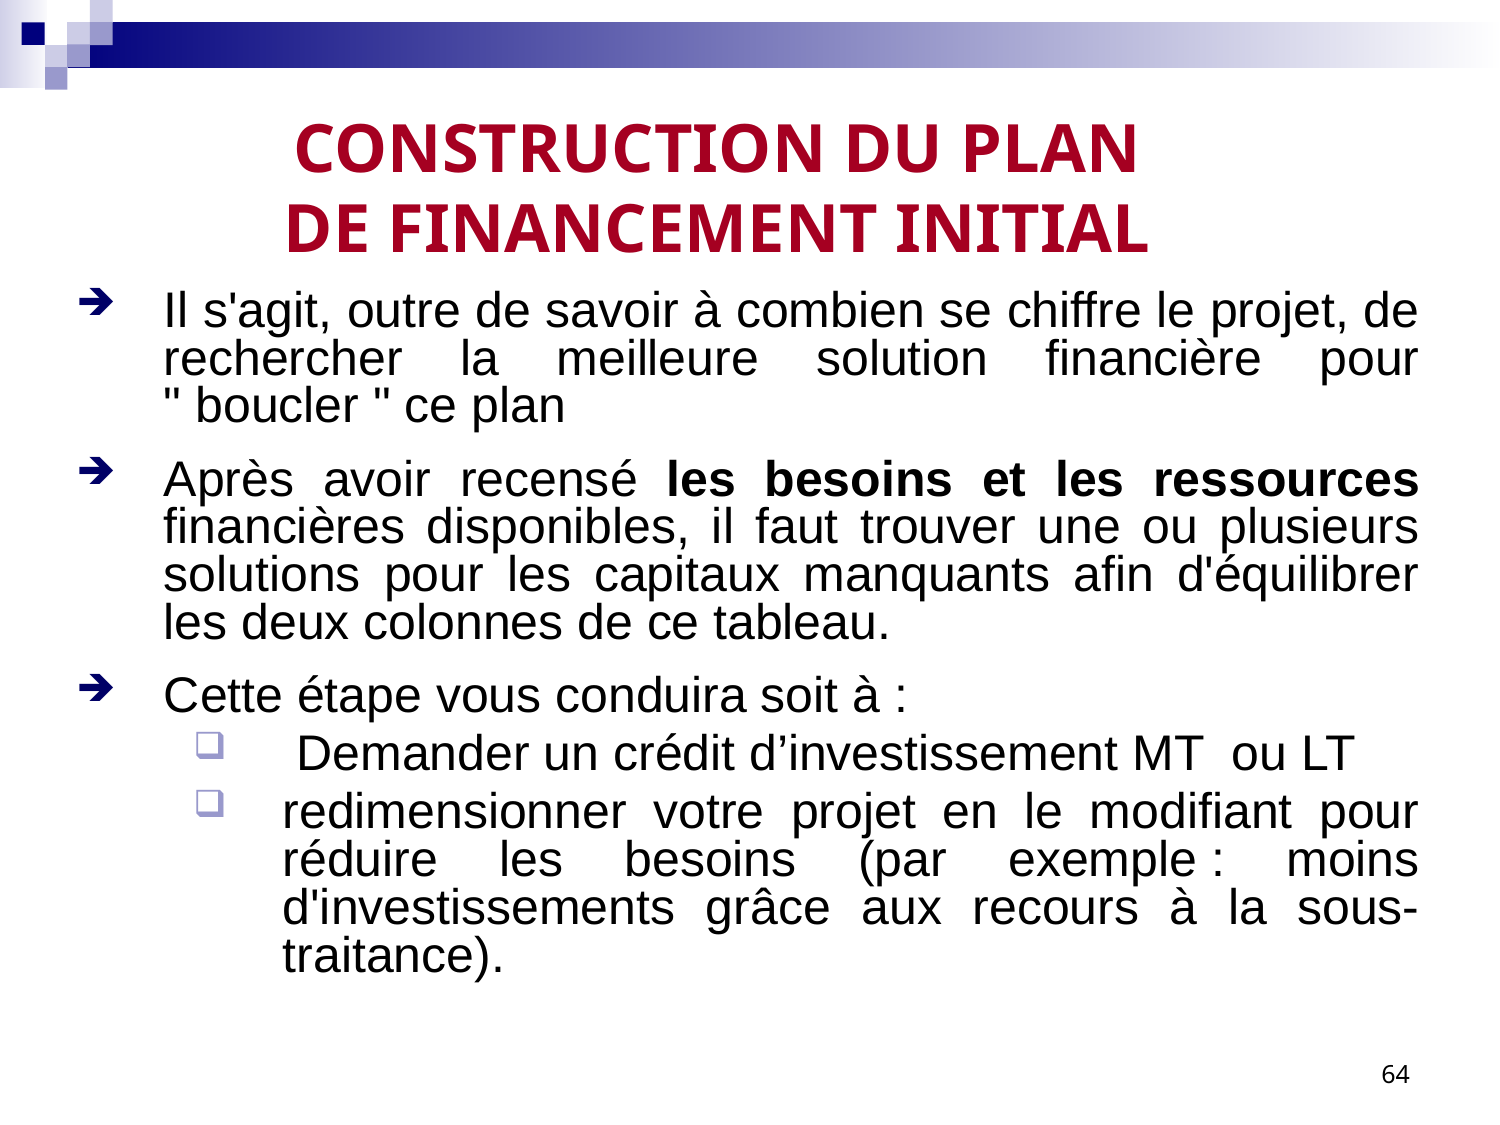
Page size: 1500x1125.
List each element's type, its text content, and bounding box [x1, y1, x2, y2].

title CONSTRUCTION DU PLAN DE FINANCEMENT INITIAL [76, 100, 1375, 271]
slide_number 64 [1074, 1035, 1425, 1100]
list Il s'agit, outre de savoir à combien se chiffre le projet, de rechercher la meilleure solution financière pour " boucler " ce plan Après avoir recensé les besoins et les ressources financières disponibles, il faut trouver une ou plusieurs solutions pour les capitaux manquants afin d'équilibrer les deux colonnes de ce tableau. Cette étape vous conduira soit à : Demander un crédit d’investissement MT ou LT redimensionner votre projet en le modifiant pour réduire les besoins (par exemple : moins d'investissements grâce aux recours à la sous-traitance). [61, 281, 1436, 1035]
